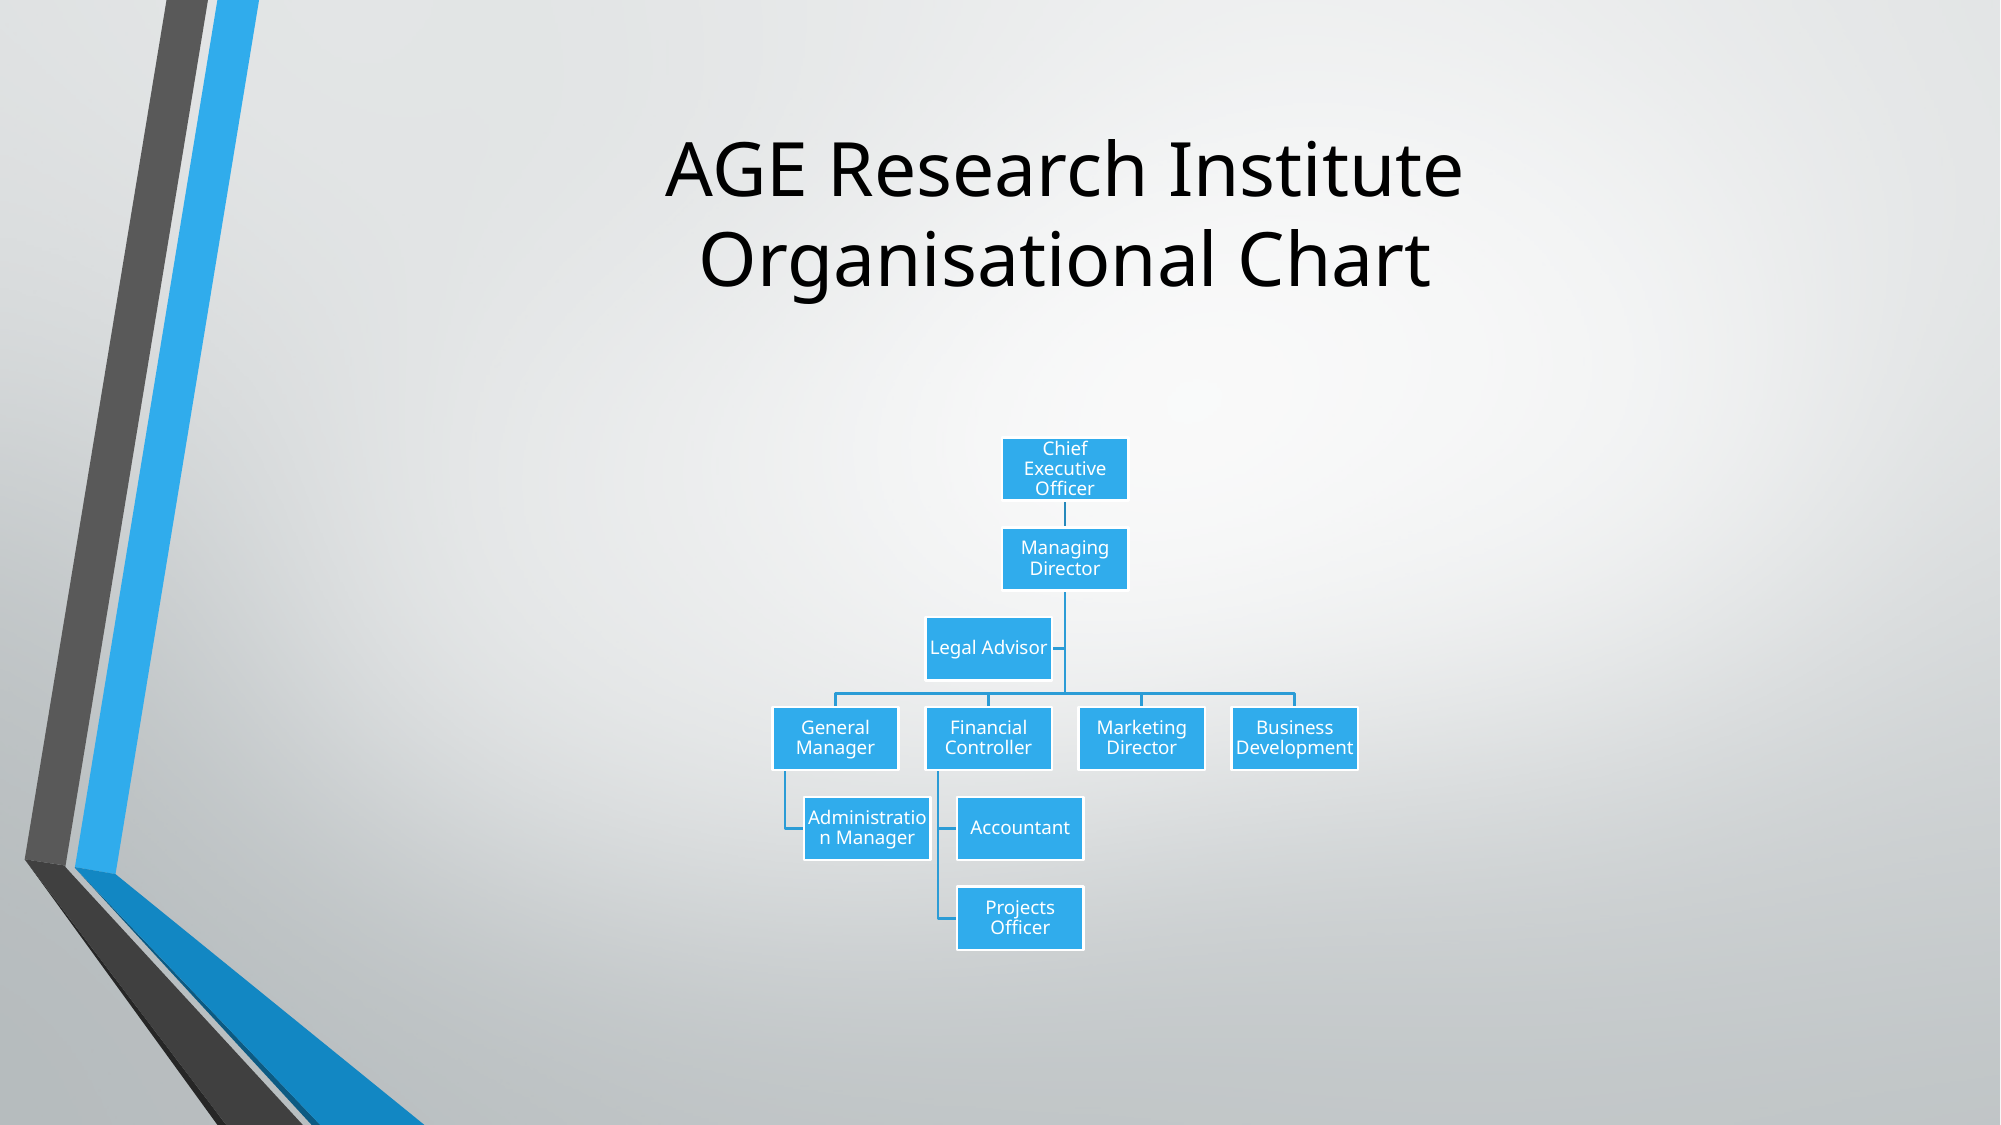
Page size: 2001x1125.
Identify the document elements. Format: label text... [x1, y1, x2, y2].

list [243, 437, 1888, 951]
title AGE Research Institute Organisational Chart [243, 112, 1887, 400]
